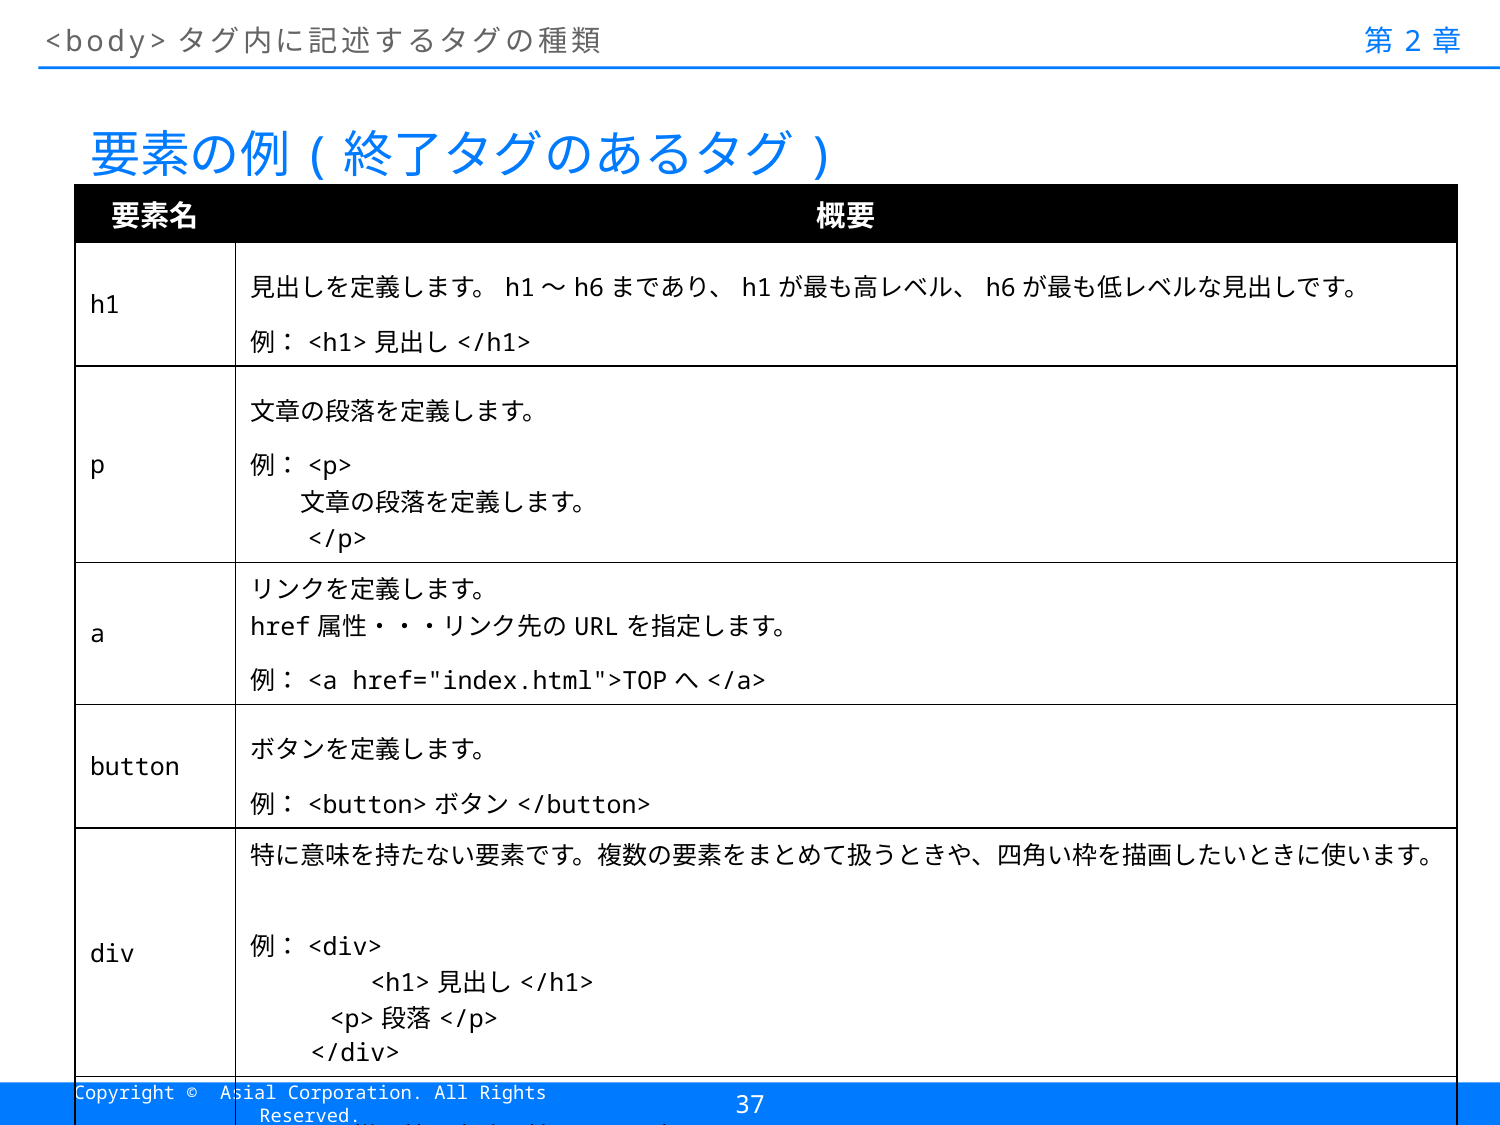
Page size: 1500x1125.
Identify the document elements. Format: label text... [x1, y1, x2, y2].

table_cell 文章の段落を定義します。 例：<p> 文章の段落を定義します。 </p> [236, 367, 1456, 562]
title <body>タグ内に記述するタグの種類 [29, 7, 702, 72]
list 要素の例(終了タグのあるタグ) [75, 84, 1425, 184]
table_cell 見出しを定義します。h1～h6まであり、h1が最も高レベル、h6が最も低レベルな見出しです。 例：<h1>見出し</h1> [236, 243, 1456, 365]
table_cell 特に意味を持たない要素です。複数の要素をまとめて扱うときや、四角い枠を描画したいときに使います。 例：<div> <h1>見出し</h1> <p>段落</p> </div> [236, 829, 1456, 1076]
table_header 概要 [235, 185, 1456, 241]
table_cell div [76, 829, 235, 1076]
table_cell span [76, 1077, 235, 1125]
table_cell a [76, 563, 235, 704]
table_cell リンクを定義します。 href属性・・・リンク先のURLを指定します。 例：<a href="index.html">TOPへ</a> [236, 563, 1456, 704]
table_cell h1 [76, 243, 235, 365]
table_cell button [76, 705, 235, 827]
list 第2章 [702, 7, 1477, 72]
table_cell p [76, 367, 235, 562]
table_cell divと同様、特に意味を持たない要素です。 [236, 1077, 1456, 1125]
table_header 要素名 [76, 185, 235, 241]
table_cell ボタンを定義します。 例：<button>ボタン</button> [236, 705, 1456, 827]
